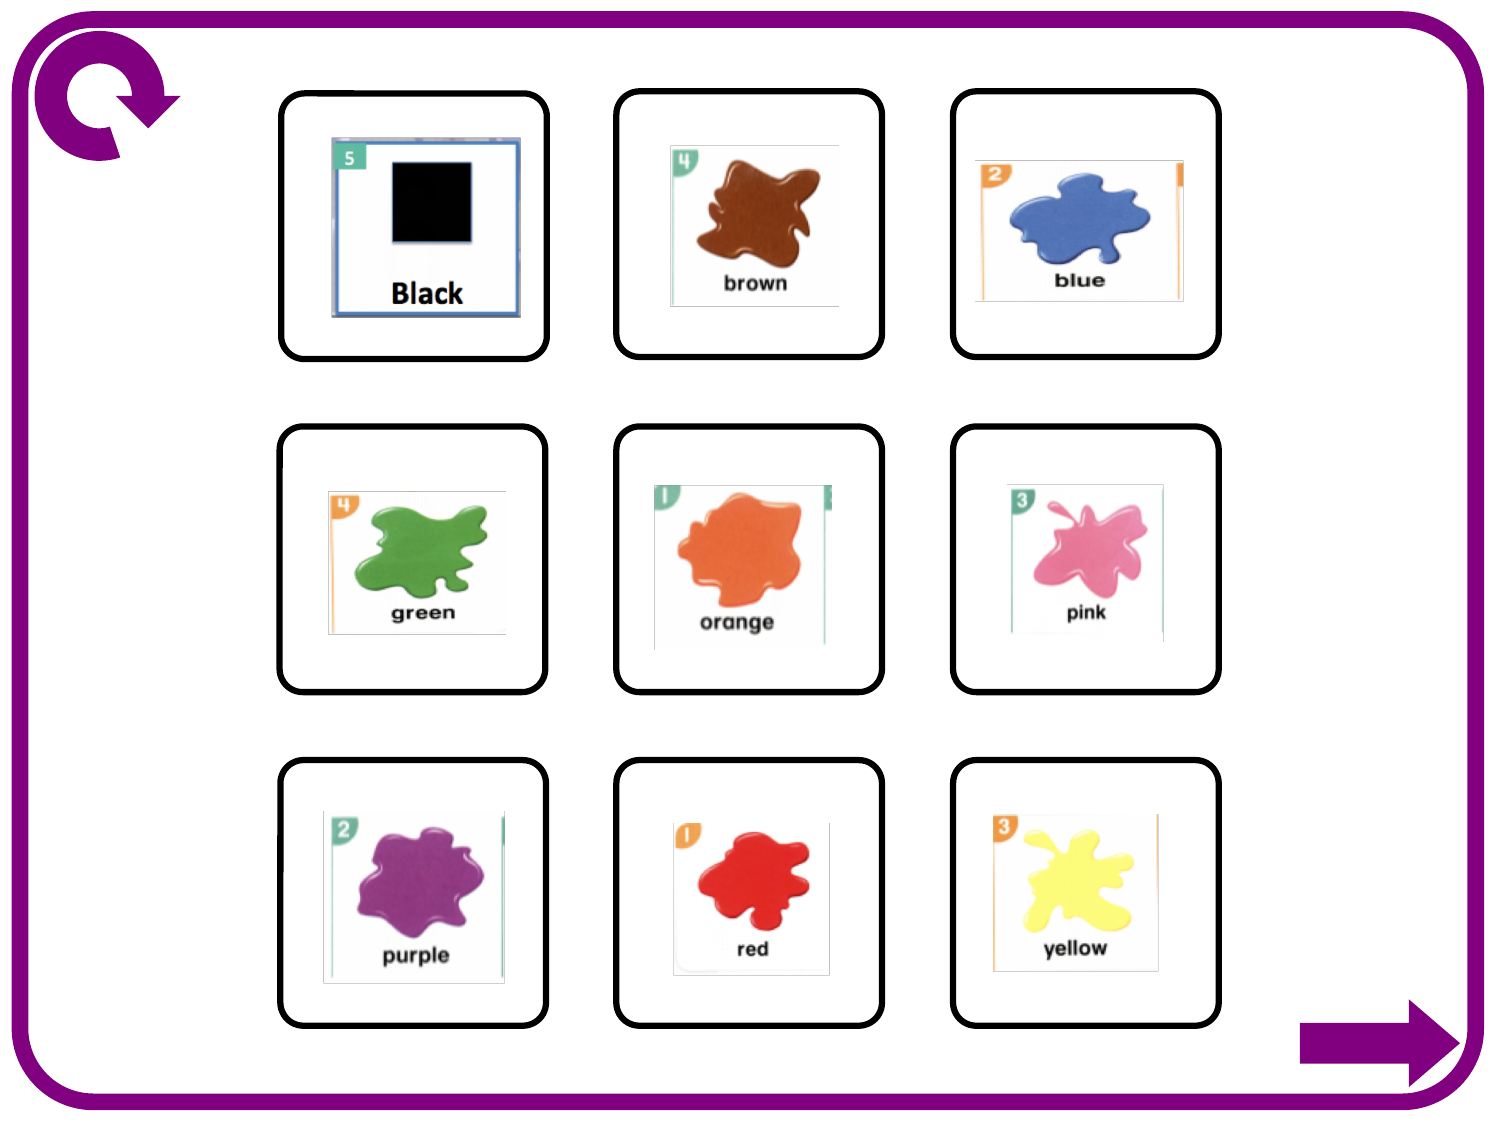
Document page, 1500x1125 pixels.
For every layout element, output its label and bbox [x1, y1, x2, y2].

picture [666, 112, 843, 340]
picture [318, 774, 510, 1021]
text_box [281, 93, 547, 360]
picture [649, 446, 836, 688]
text_box [616, 91, 882, 357]
picture [324, 466, 511, 660]
text_box [953, 760, 1219, 1026]
picture [1002, 456, 1168, 670]
picture [989, 781, 1162, 1005]
text_box [953, 426, 1219, 693]
text_box [616, 426, 882, 693]
text_box [34, 30, 181, 161]
text_box [616, 760, 882, 1026]
text_box [280, 760, 547, 1026]
text_box [19, 19, 1476, 1102]
picture [670, 793, 834, 1005]
text_box [953, 91, 1219, 357]
picture [969, 126, 1188, 335]
text_box [1299, 999, 1500, 1125]
picture [327, 99, 526, 356]
text_box [279, 426, 546, 693]
